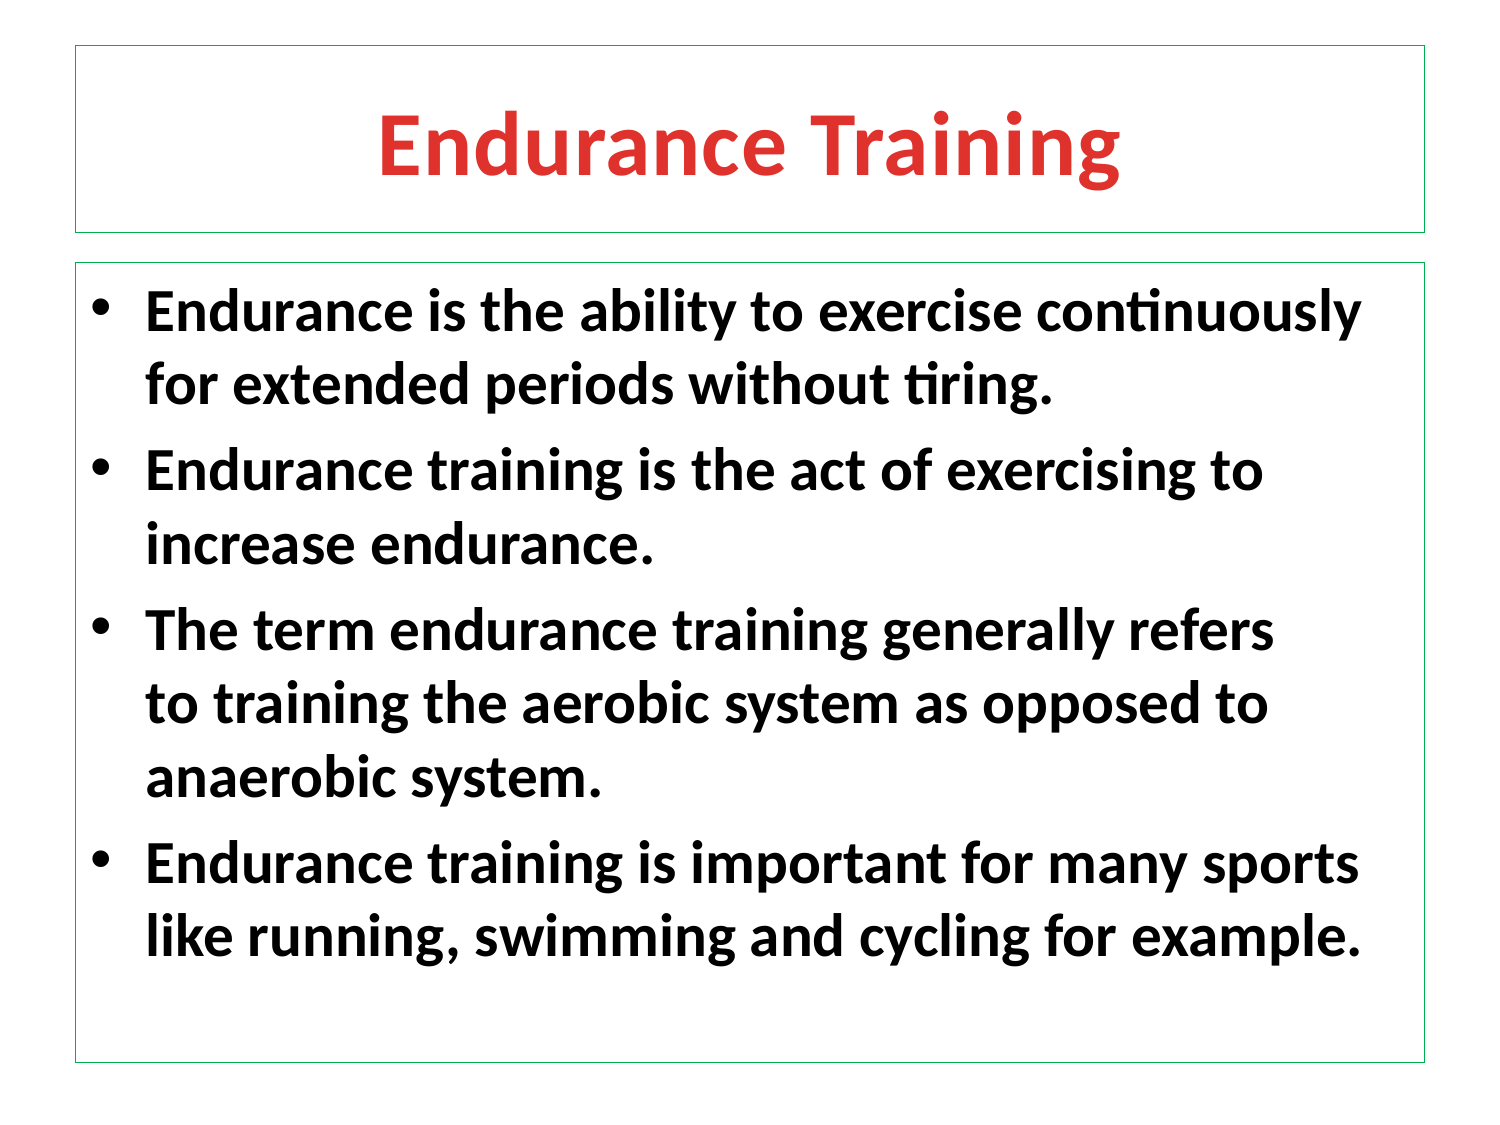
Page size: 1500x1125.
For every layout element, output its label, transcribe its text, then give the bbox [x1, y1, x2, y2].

list Endurance is the ability to exercise continuously for extended periods without tiring. Endurance training is the act of exercising to increase endurance. The term endurance training generally refers to training the aerobic system as opposed to anaerobic system. Endurance training is important for many sports like running, swimming and cycling for example. [75, 262, 1425, 1063]
title Endurance Training [75, 45, 1425, 233]
